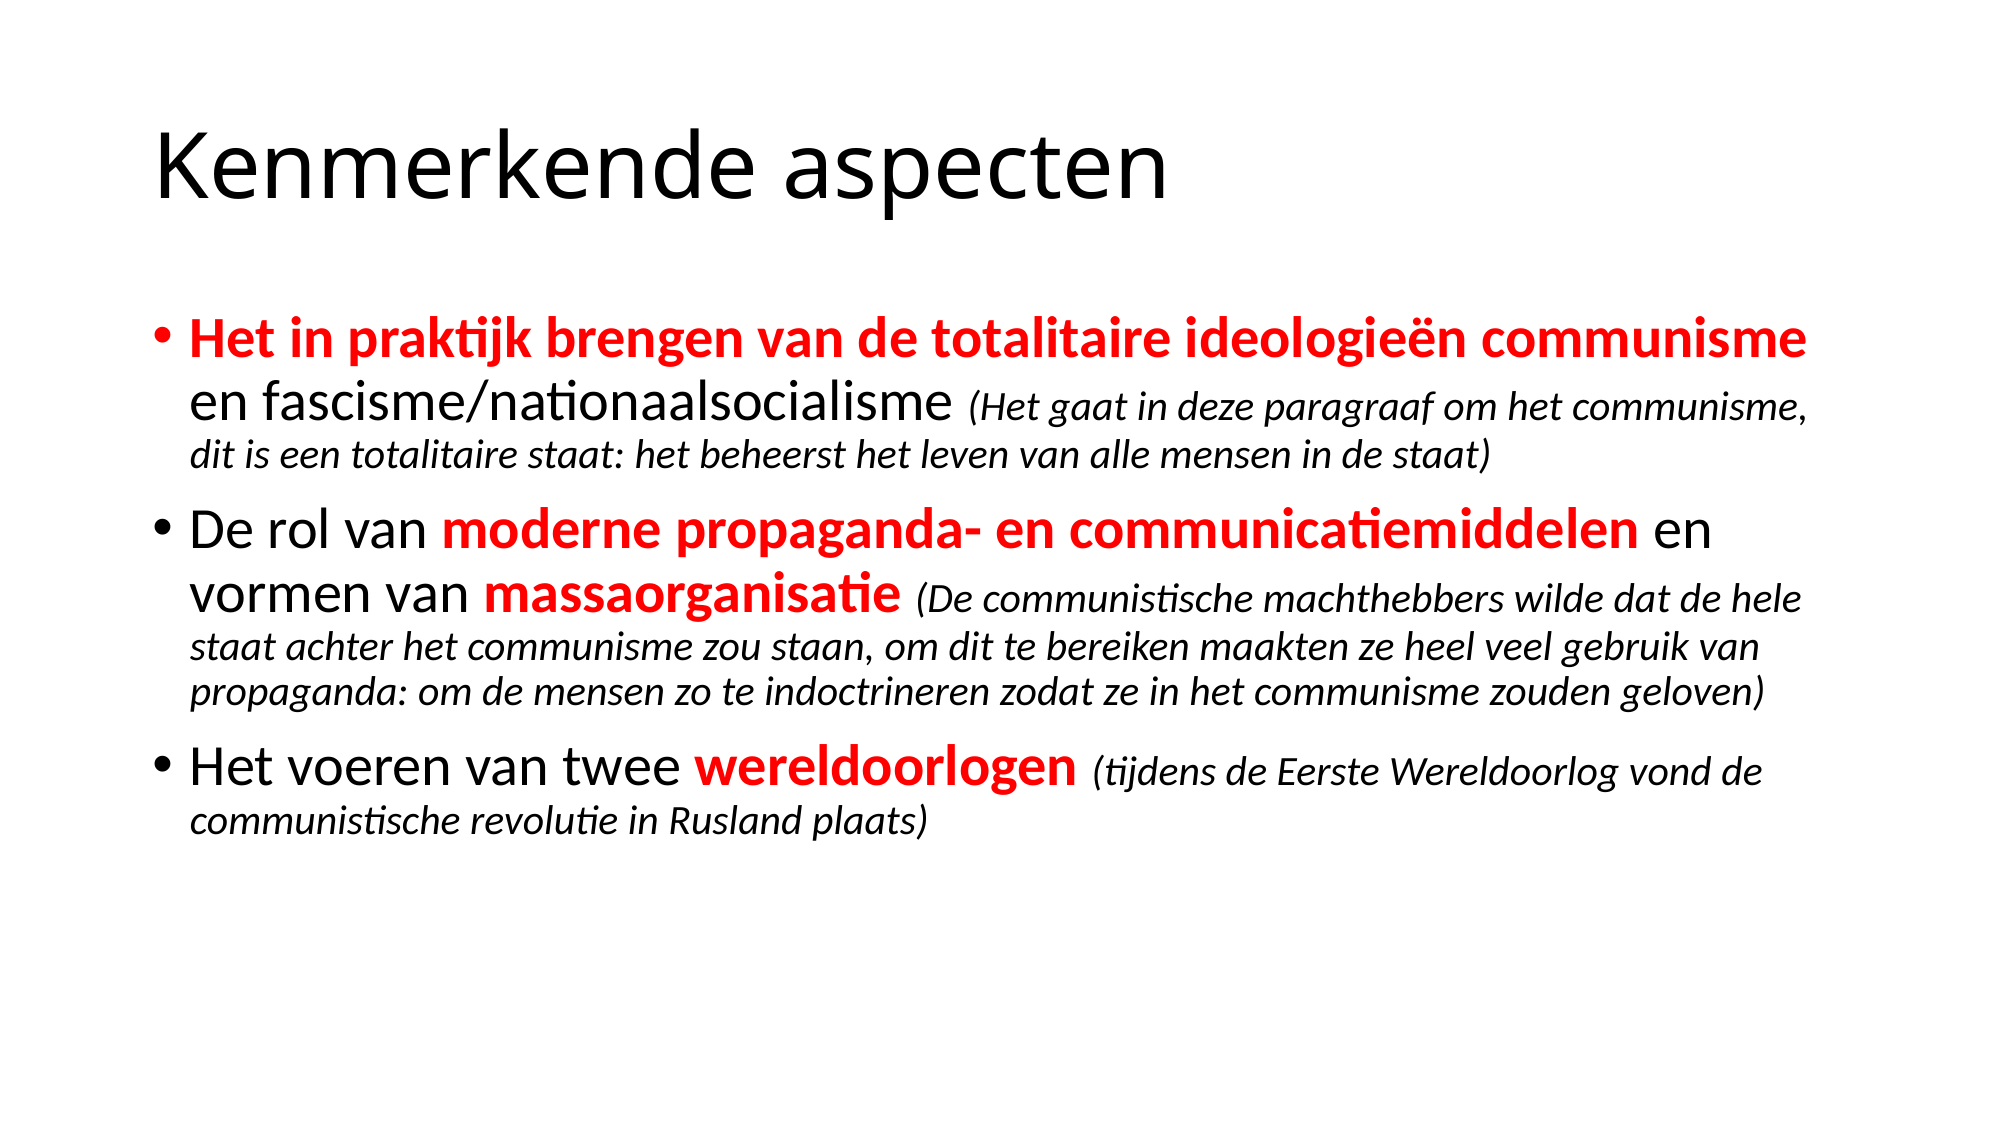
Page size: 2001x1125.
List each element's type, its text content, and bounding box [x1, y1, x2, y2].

list Het in praktijk brengen van de totalitaire ideologieën communisme en fascisme/nationaalsocialisme (Het gaat in deze paragraaf om het communisme, dit is een totalitaire staat: het beheerst het leven van alle mensen in de staat) De rol van moderne propaganda- en communicatiemiddelen en vormen van massaorganisatie (De communistische machthebbers wilde dat de hele staat achter het communisme zou staan, om dit te bereiken maakten ze heel veel gebruik van propaganda: om de mensen zo te indoctrineren zodat ze in het communisme zouden geloven) Het voeren van twee wereldoorlogen (tijdens de Eerste Wereldoorlog vond de communistische revolutie in Rusland plaats) [137, 299, 1863, 1014]
title Kenmerkende aspecten [137, 59, 1863, 278]
